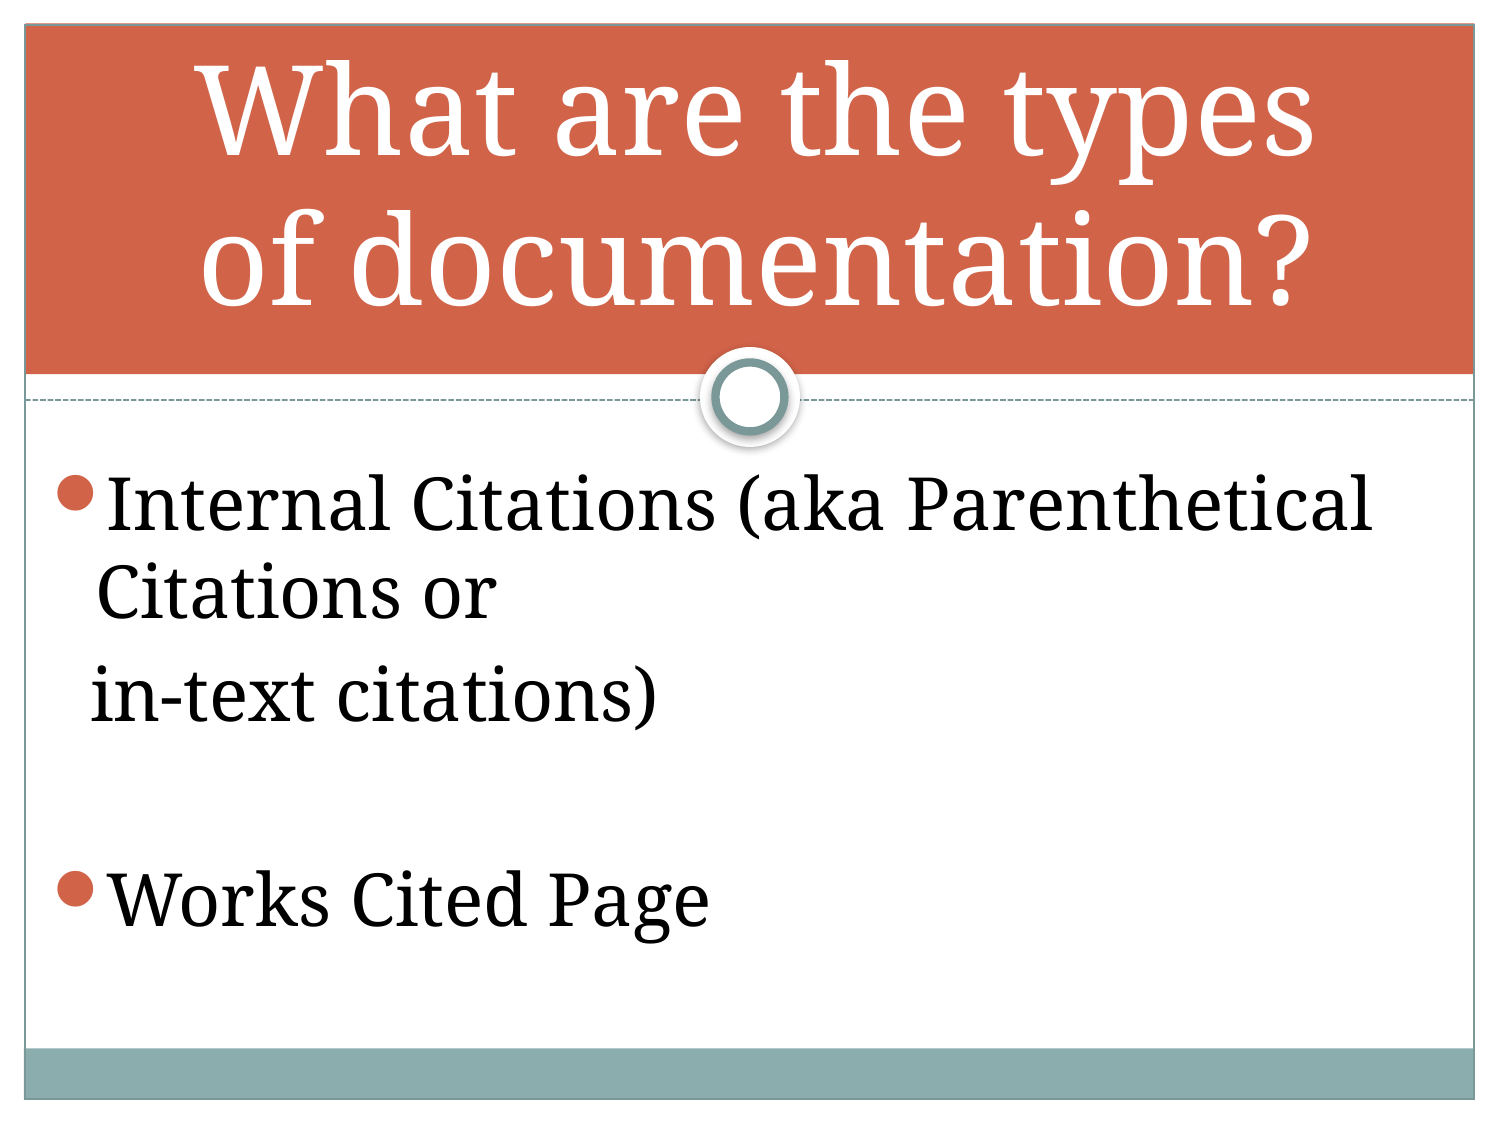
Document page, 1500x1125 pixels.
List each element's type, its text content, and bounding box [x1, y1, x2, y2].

title What are the types of documentation? [118, 87, 1394, 338]
text_box Internal Citations (aka Parenthetical Citations or in-text citations) Works Cited Page [37, 449, 1433, 950]
